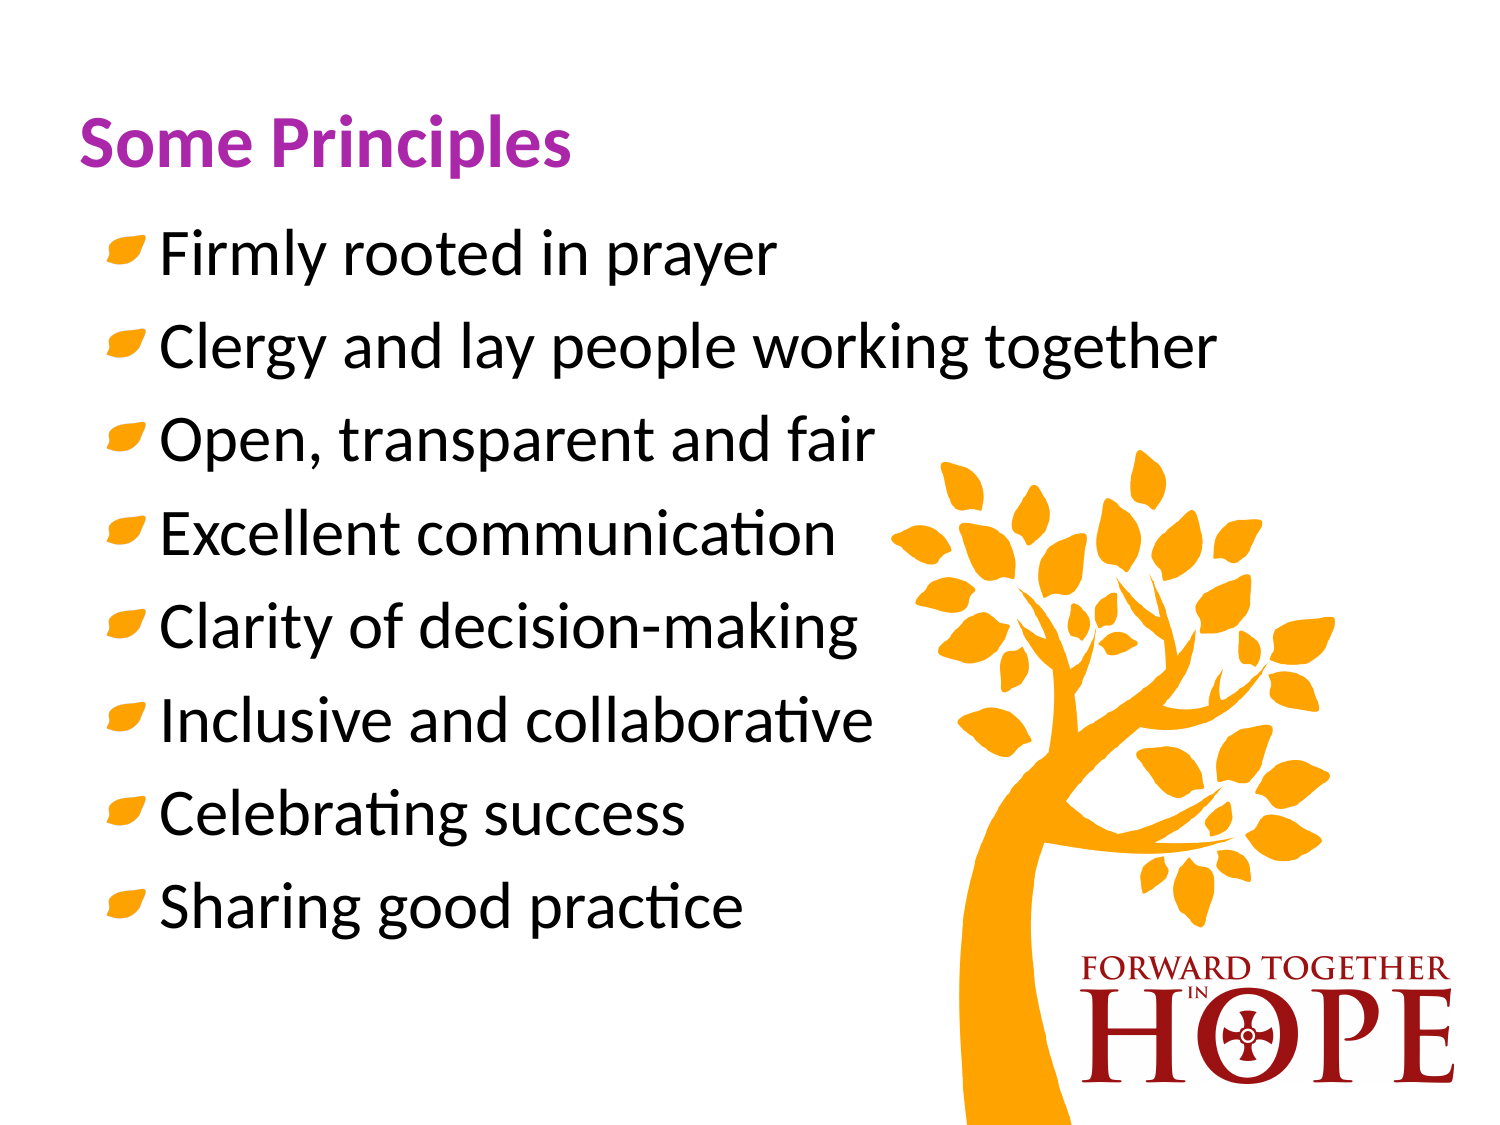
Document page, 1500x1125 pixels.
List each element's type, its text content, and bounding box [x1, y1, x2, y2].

picture [103, 691, 150, 739]
picture [103, 411, 150, 459]
picture [103, 598, 150, 646]
picture [103, 318, 150, 365]
picture [103, 878, 150, 926]
picture [103, 785, 150, 833]
text_box Some Principles [64, 84, 1308, 190]
picture [103, 224, 150, 272]
list Firmly rooted in prayer Clergy and lay people working together Open, transparent and fair Excellent communication Clarity of decision-making Inclusive and collaborative Celebrating success Sharing good practice [88, 200, 1439, 985]
picture [891, 449, 1454, 1125]
picture [103, 505, 150, 552]
